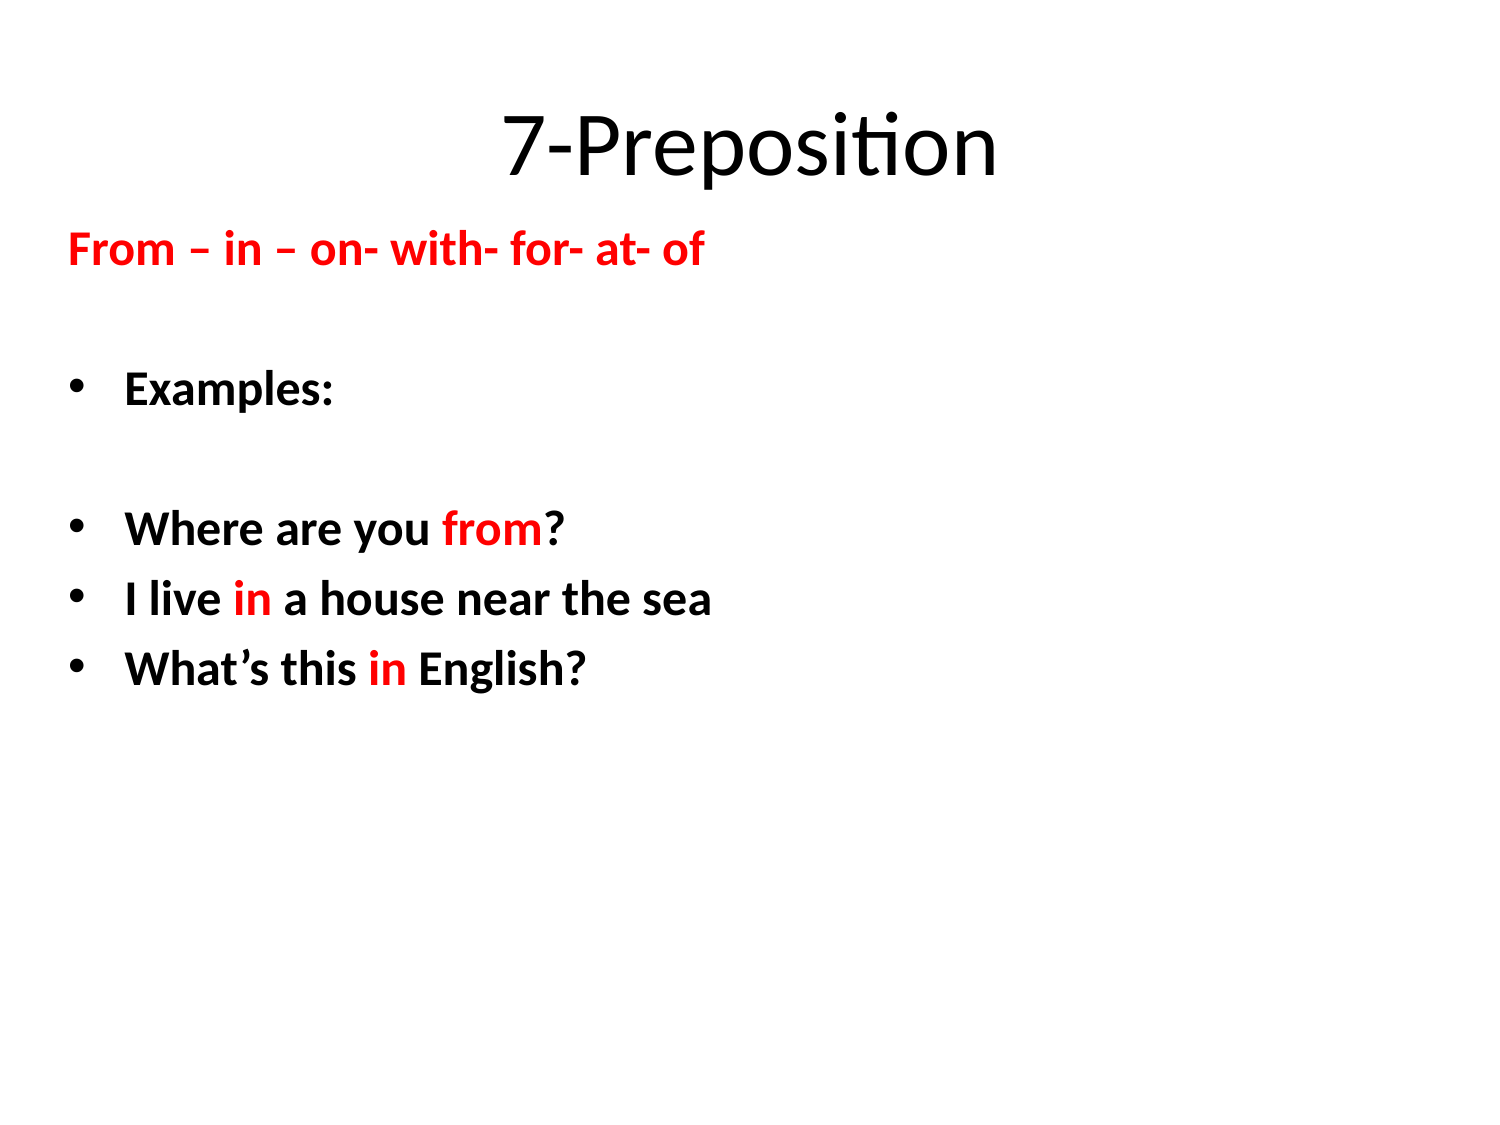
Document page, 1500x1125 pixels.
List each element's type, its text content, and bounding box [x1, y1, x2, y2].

title 7-Preposition [75, 45, 1425, 233]
list From – in – on- with- for- at- of Examples: Where are you from? I live in a house near the sea What’s this in English? [53, 208, 1424, 1059]
